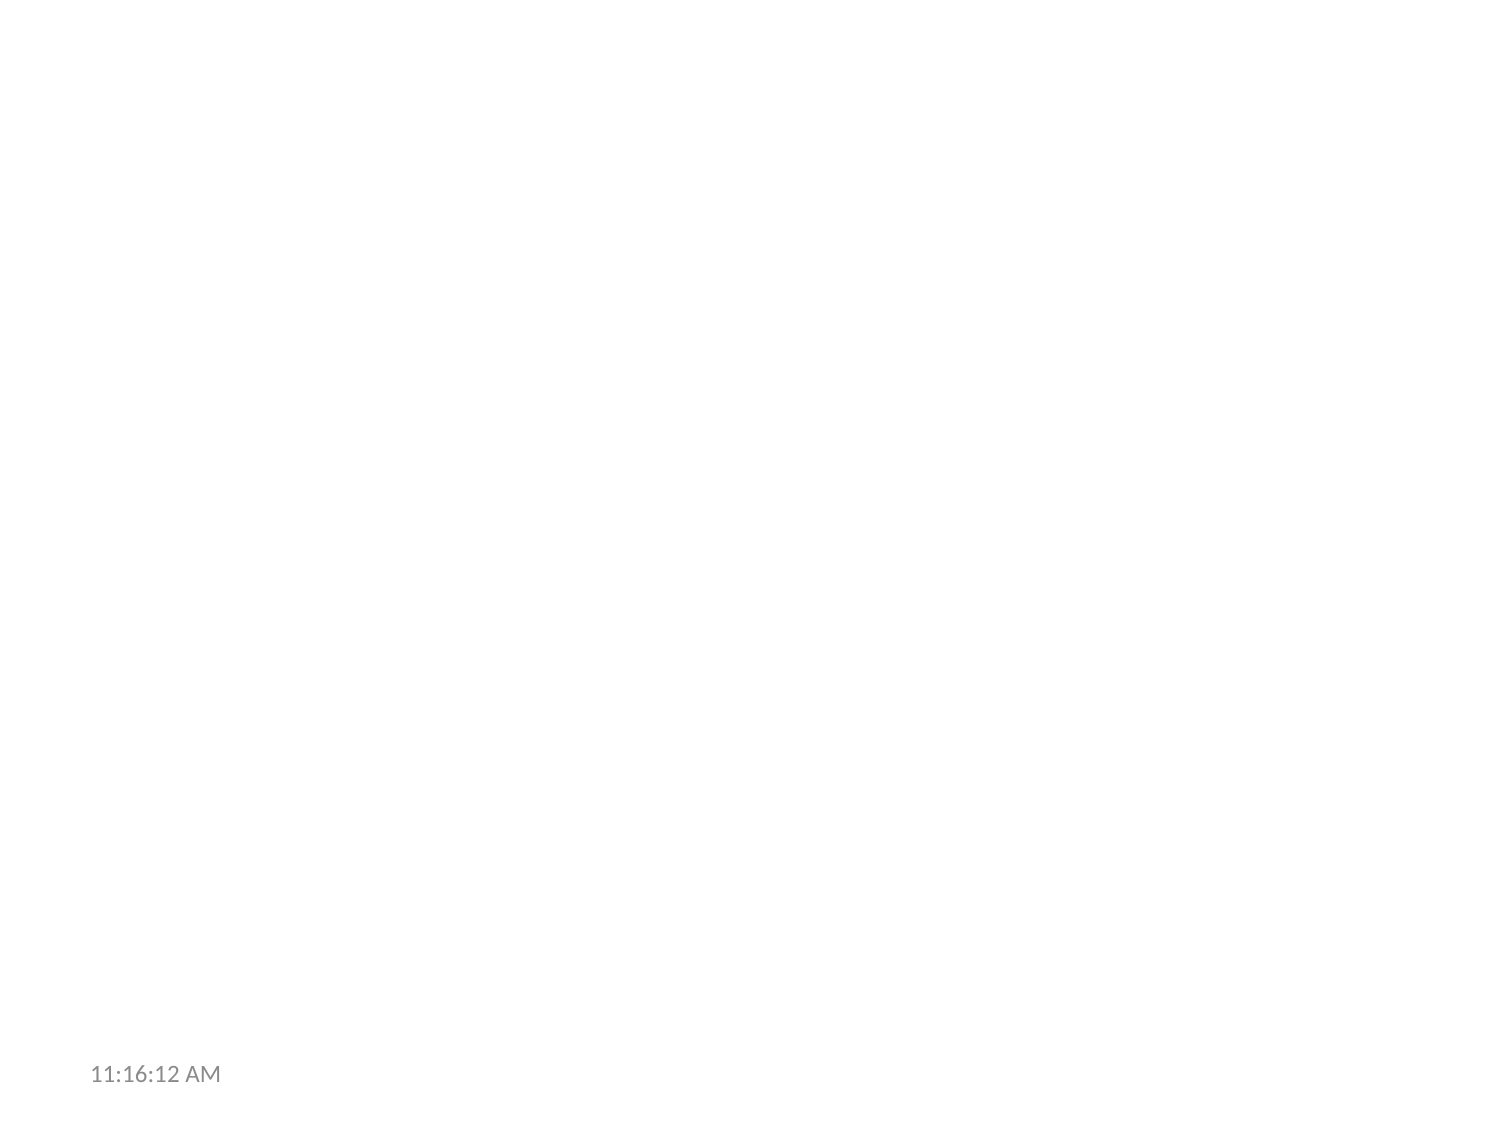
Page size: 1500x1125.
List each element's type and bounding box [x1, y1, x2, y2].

slide_number [75, 1042, 425, 1103]
